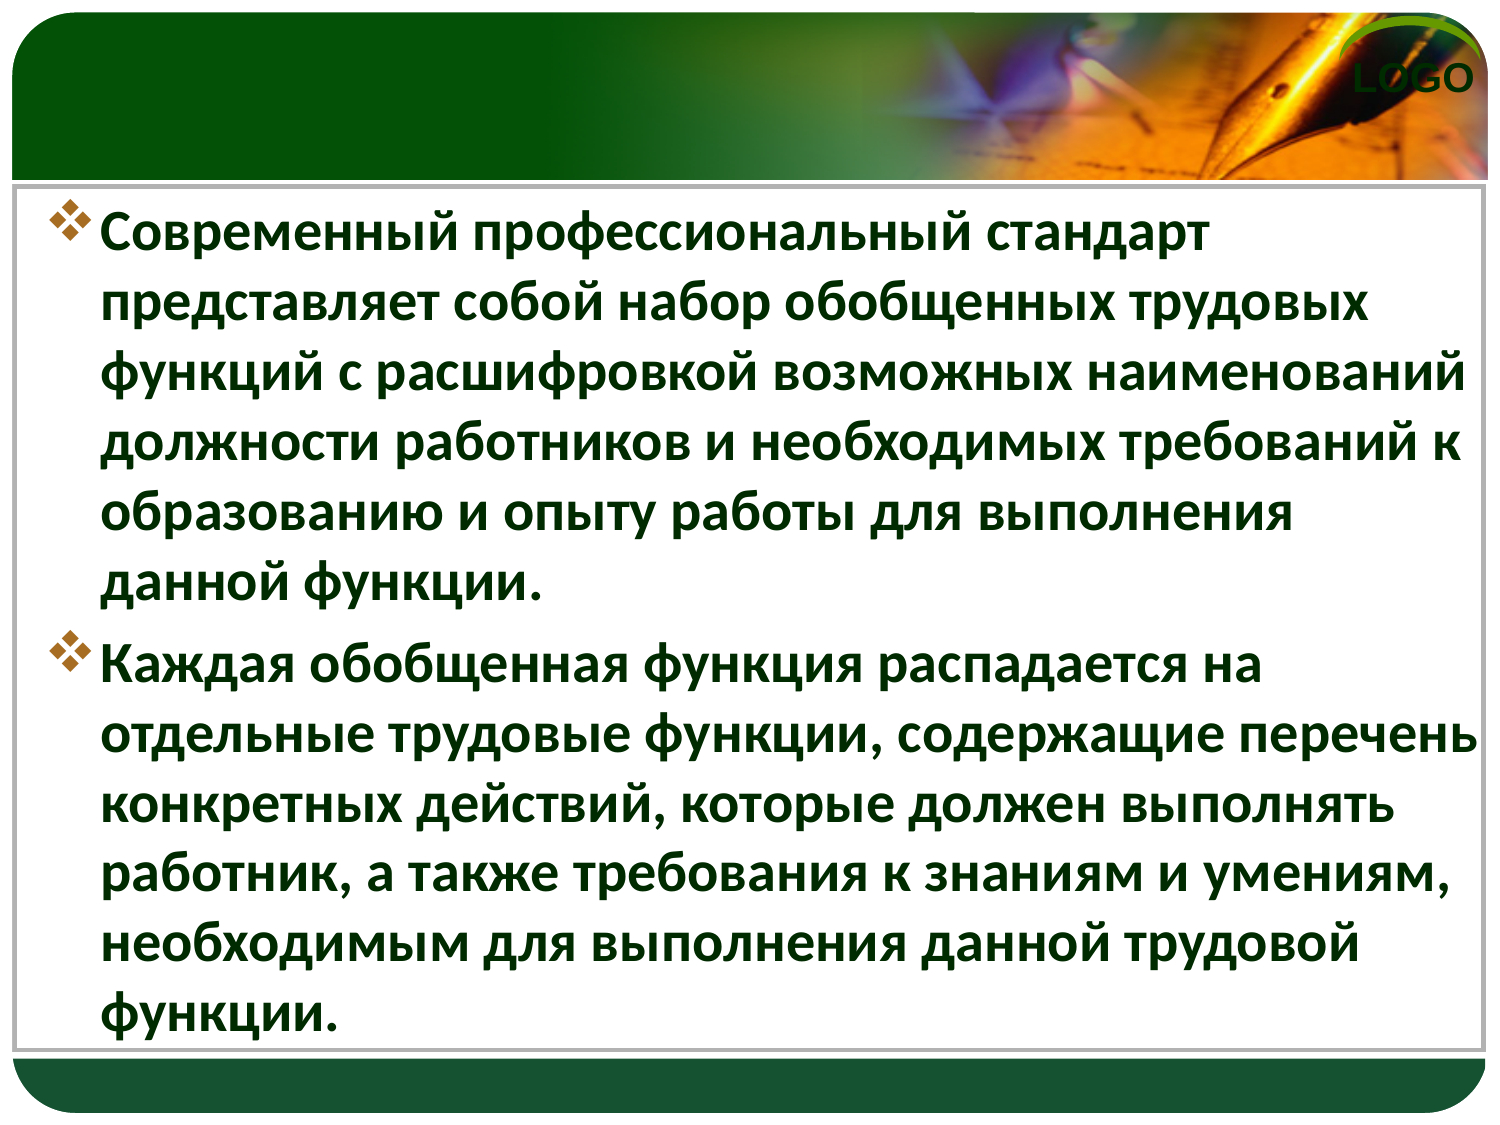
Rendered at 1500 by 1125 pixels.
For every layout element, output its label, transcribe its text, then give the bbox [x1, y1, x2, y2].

list Современный профессиональный стандарт представляет собой набор обобщенных трудовых функций с расшифровкой возможных наименований должности работников и необходимых требований к образованию и опыту работы для выполнения данной функции. Каждая обобщенная функция распадается на отдельные трудовые функции, содержащие перечень конкретных действий, которые должен выполнять работник, а также требования к знаниям и умениям, необходимым для выполнения данной трудовой функции. [29, 184, 1500, 1059]
picture [13, 13, 1487, 180]
